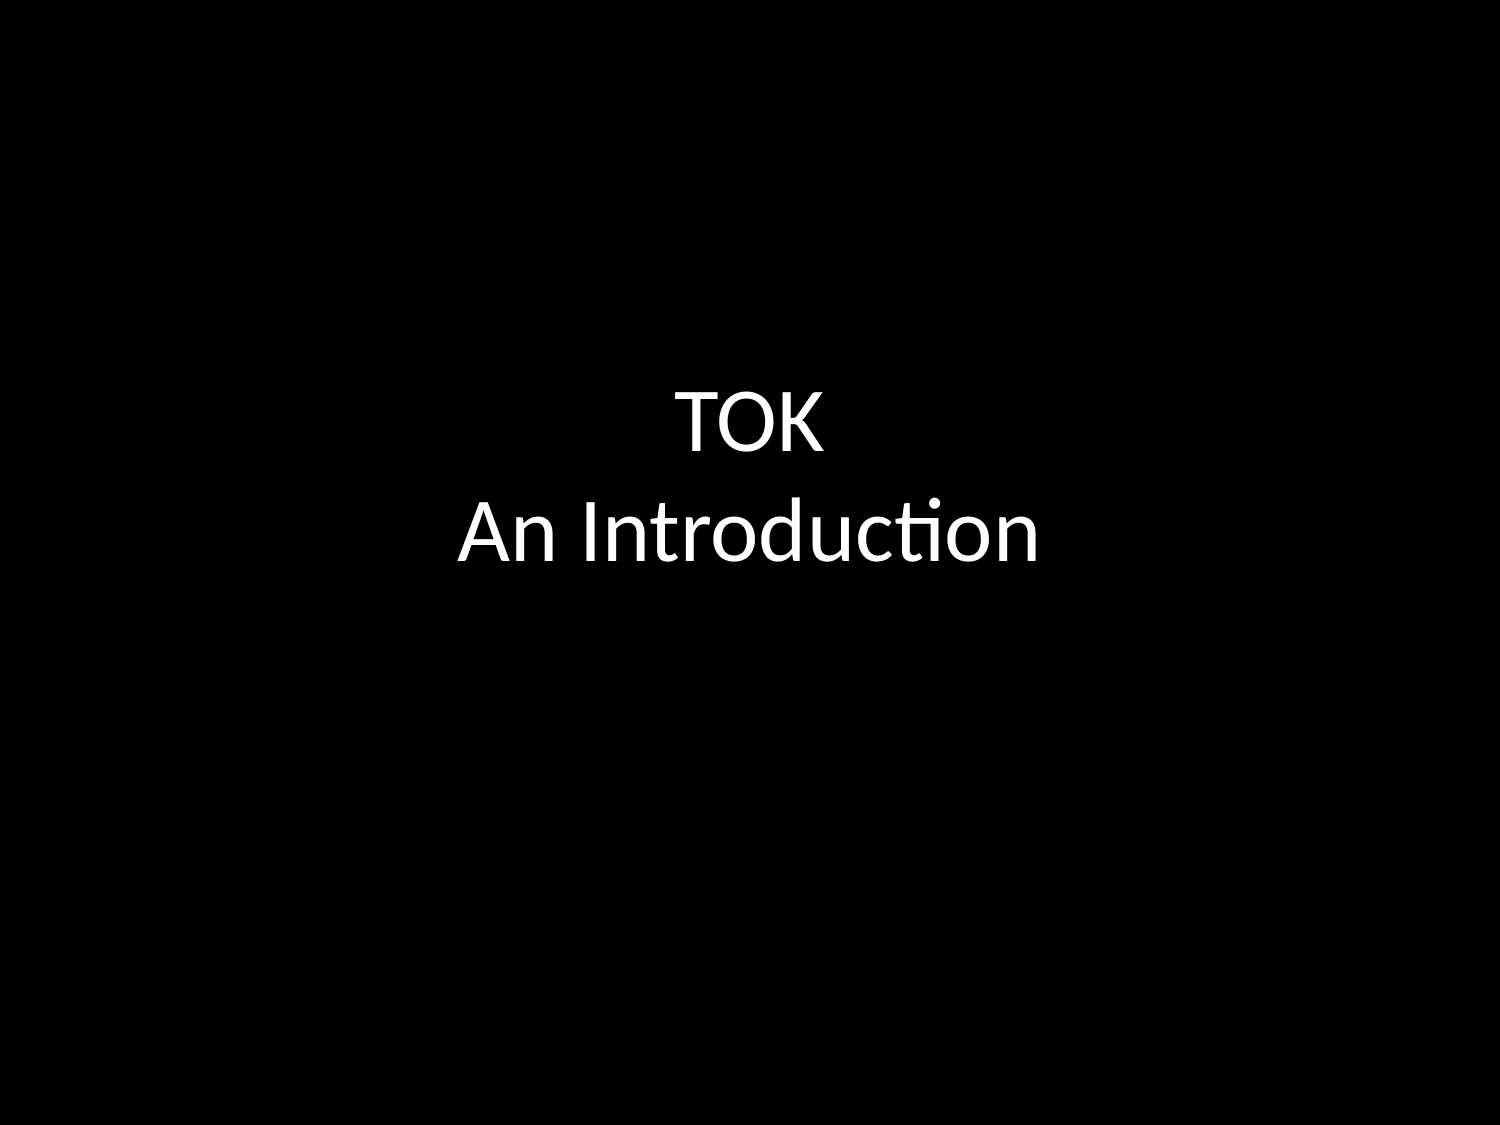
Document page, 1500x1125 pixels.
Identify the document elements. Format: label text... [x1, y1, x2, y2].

title TOK An Introduction [112, 349, 1388, 591]
